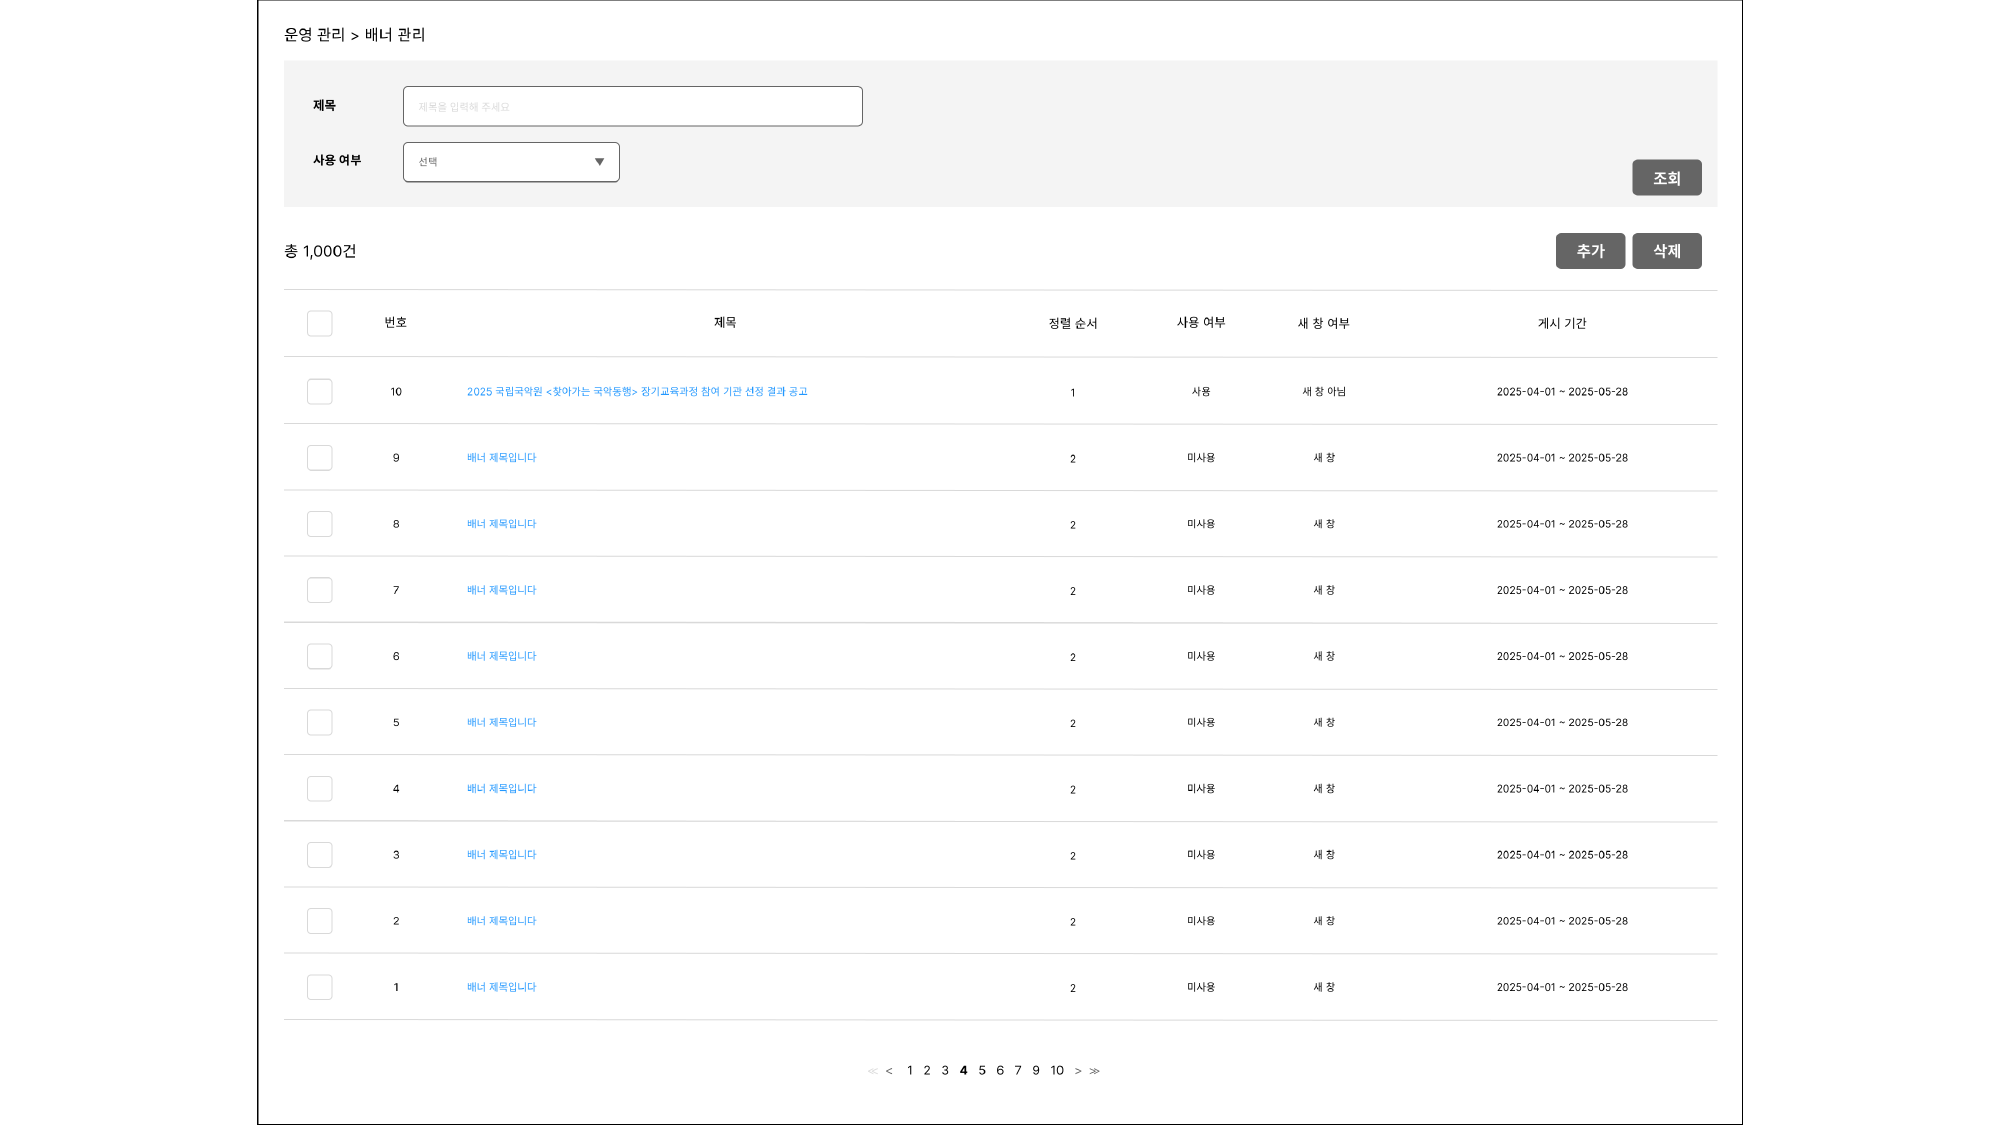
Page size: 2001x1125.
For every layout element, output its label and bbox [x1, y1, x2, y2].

picture [256, 0, 1744, 1125]
